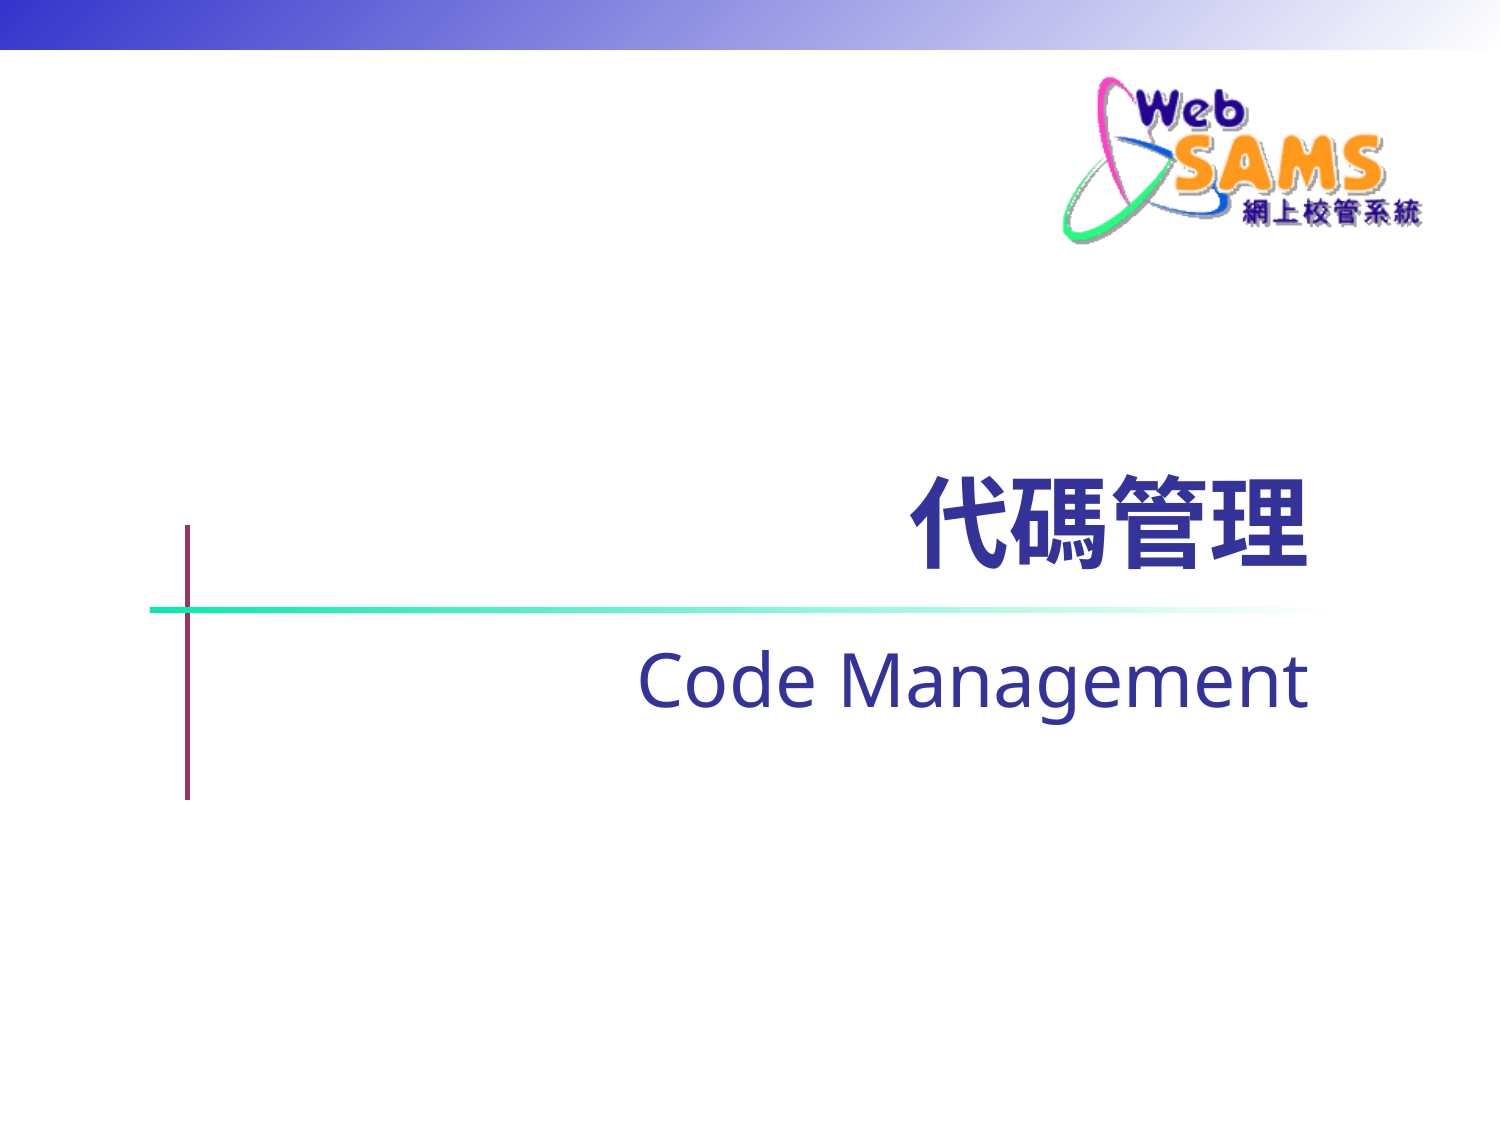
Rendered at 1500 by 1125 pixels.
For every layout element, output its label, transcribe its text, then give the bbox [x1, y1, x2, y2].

picture [1057, 66, 1440, 270]
title 代碼管理 [350, 399, 1325, 588]
subtitle Code Management [350, 624, 1325, 785]
